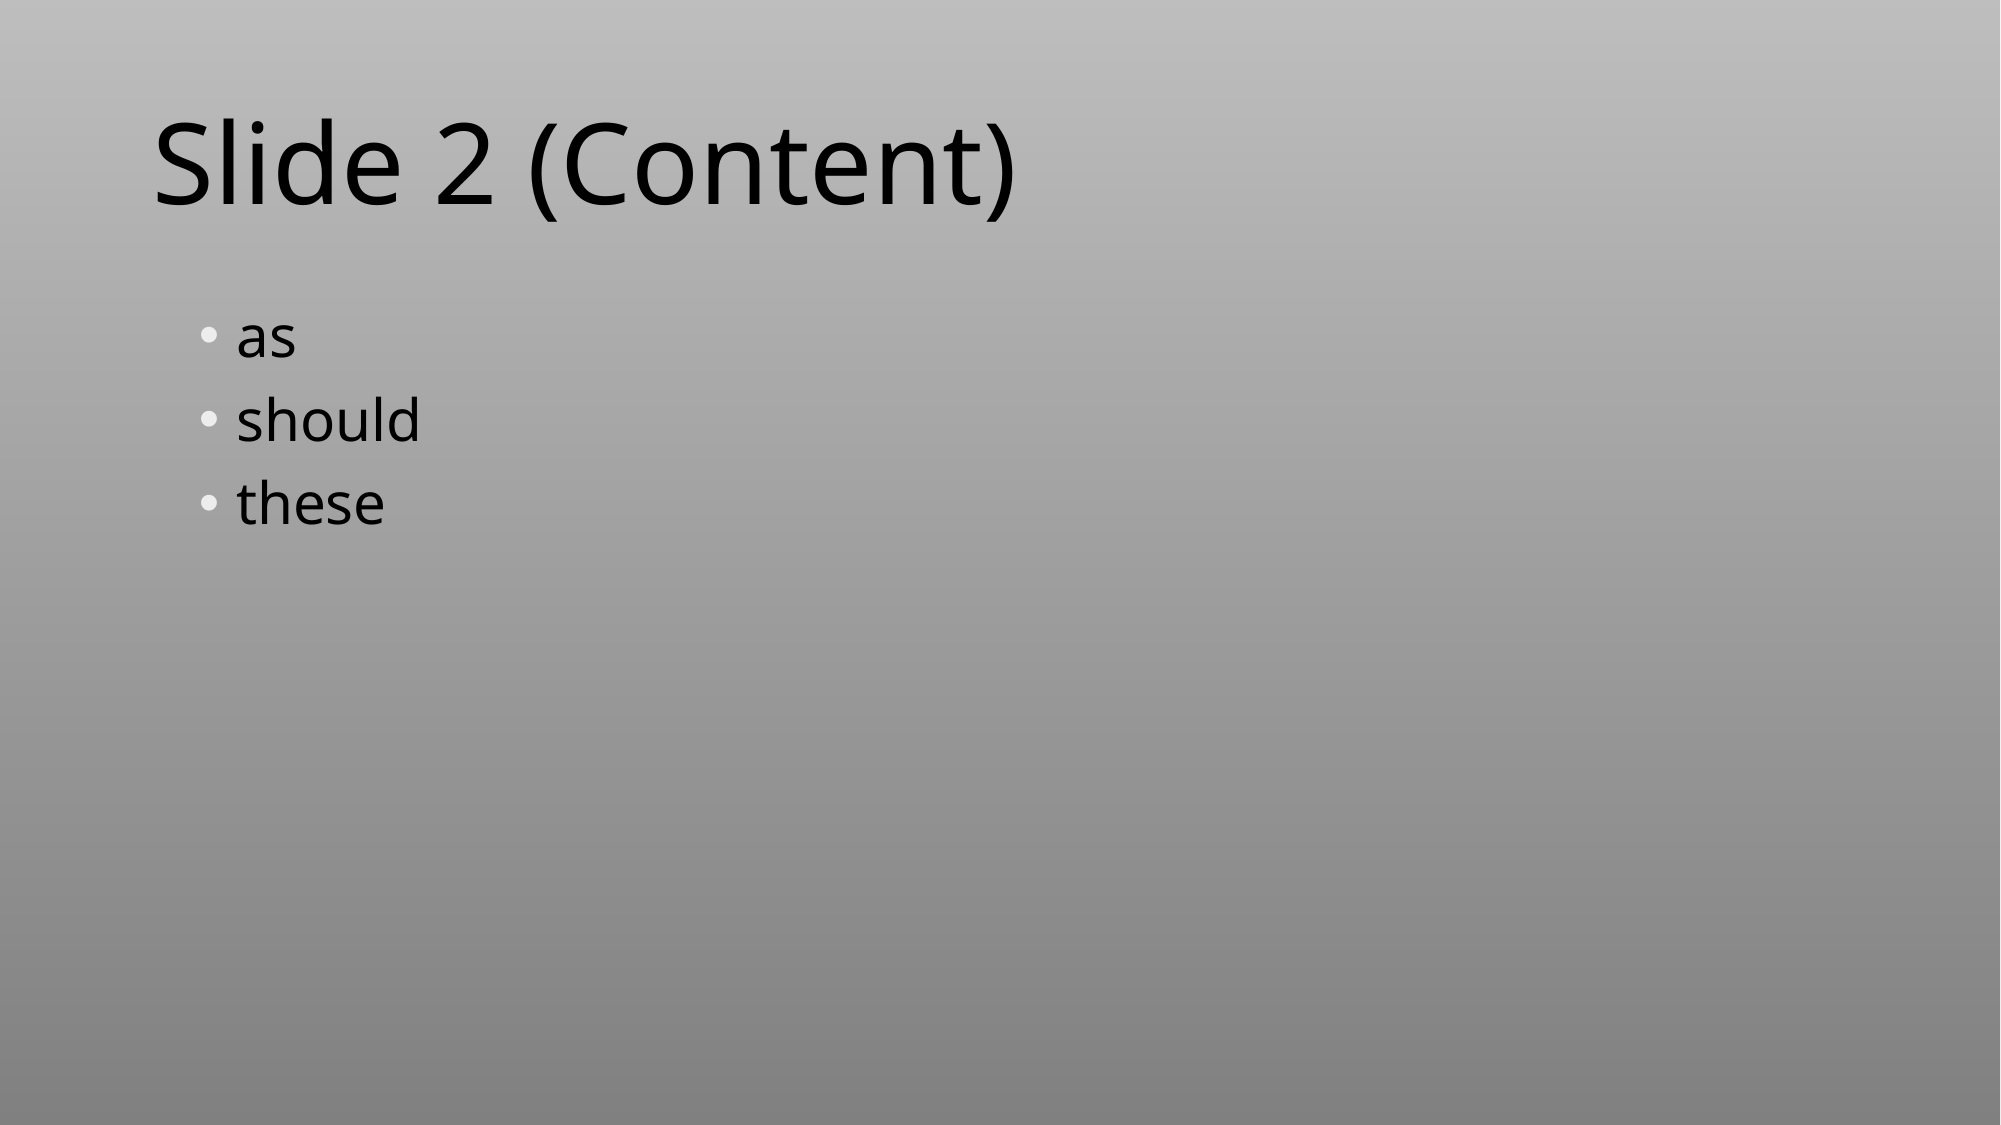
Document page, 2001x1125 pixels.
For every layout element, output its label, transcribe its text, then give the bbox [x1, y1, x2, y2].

title Slide 2 (Content) [137, 59, 1863, 278]
picture [0, 0, 2001, 1125]
list as should these [183, 299, 1863, 1014]
